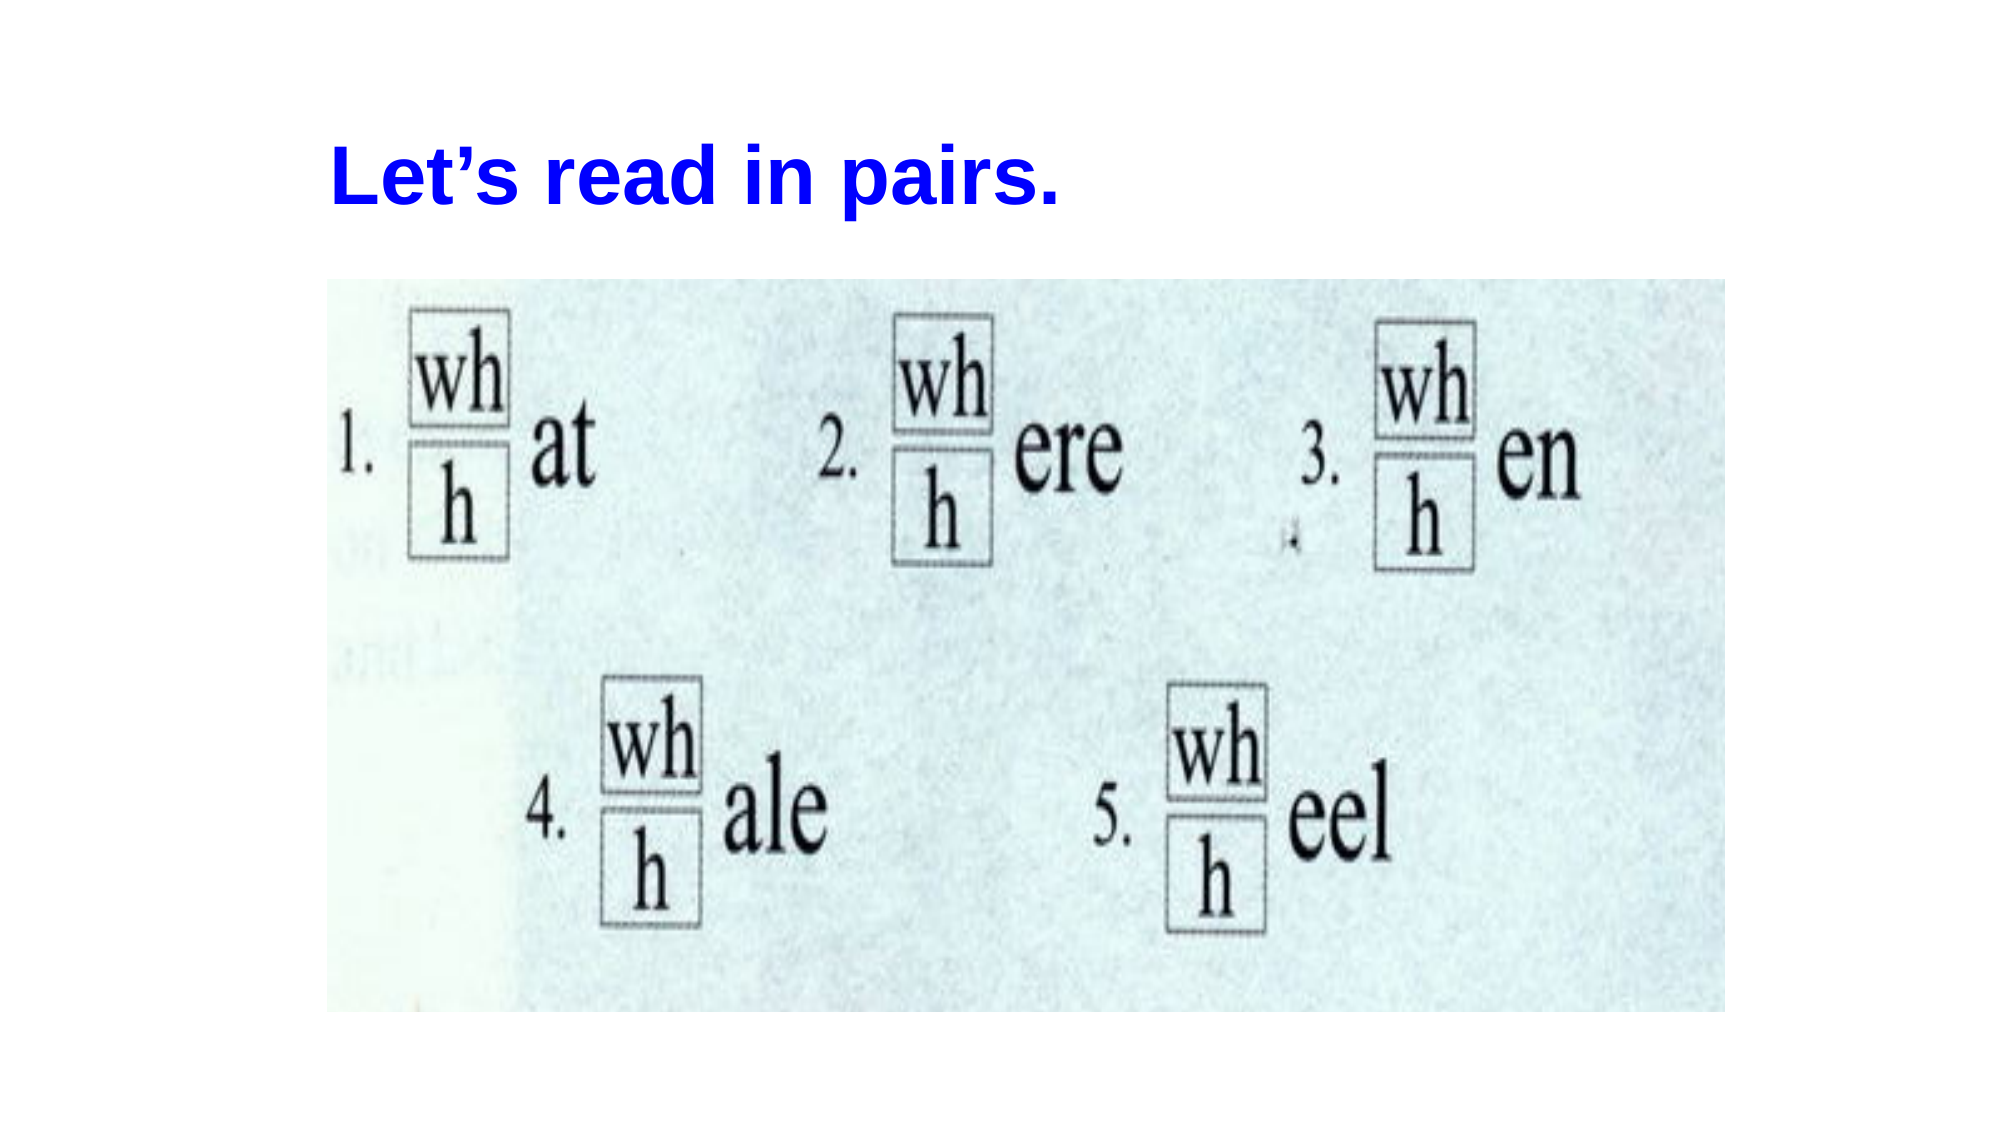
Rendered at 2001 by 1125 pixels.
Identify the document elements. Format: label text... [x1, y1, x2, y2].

text_box Let’s read in pairs. [315, 113, 1201, 229]
picture [327, 279, 1725, 1012]
